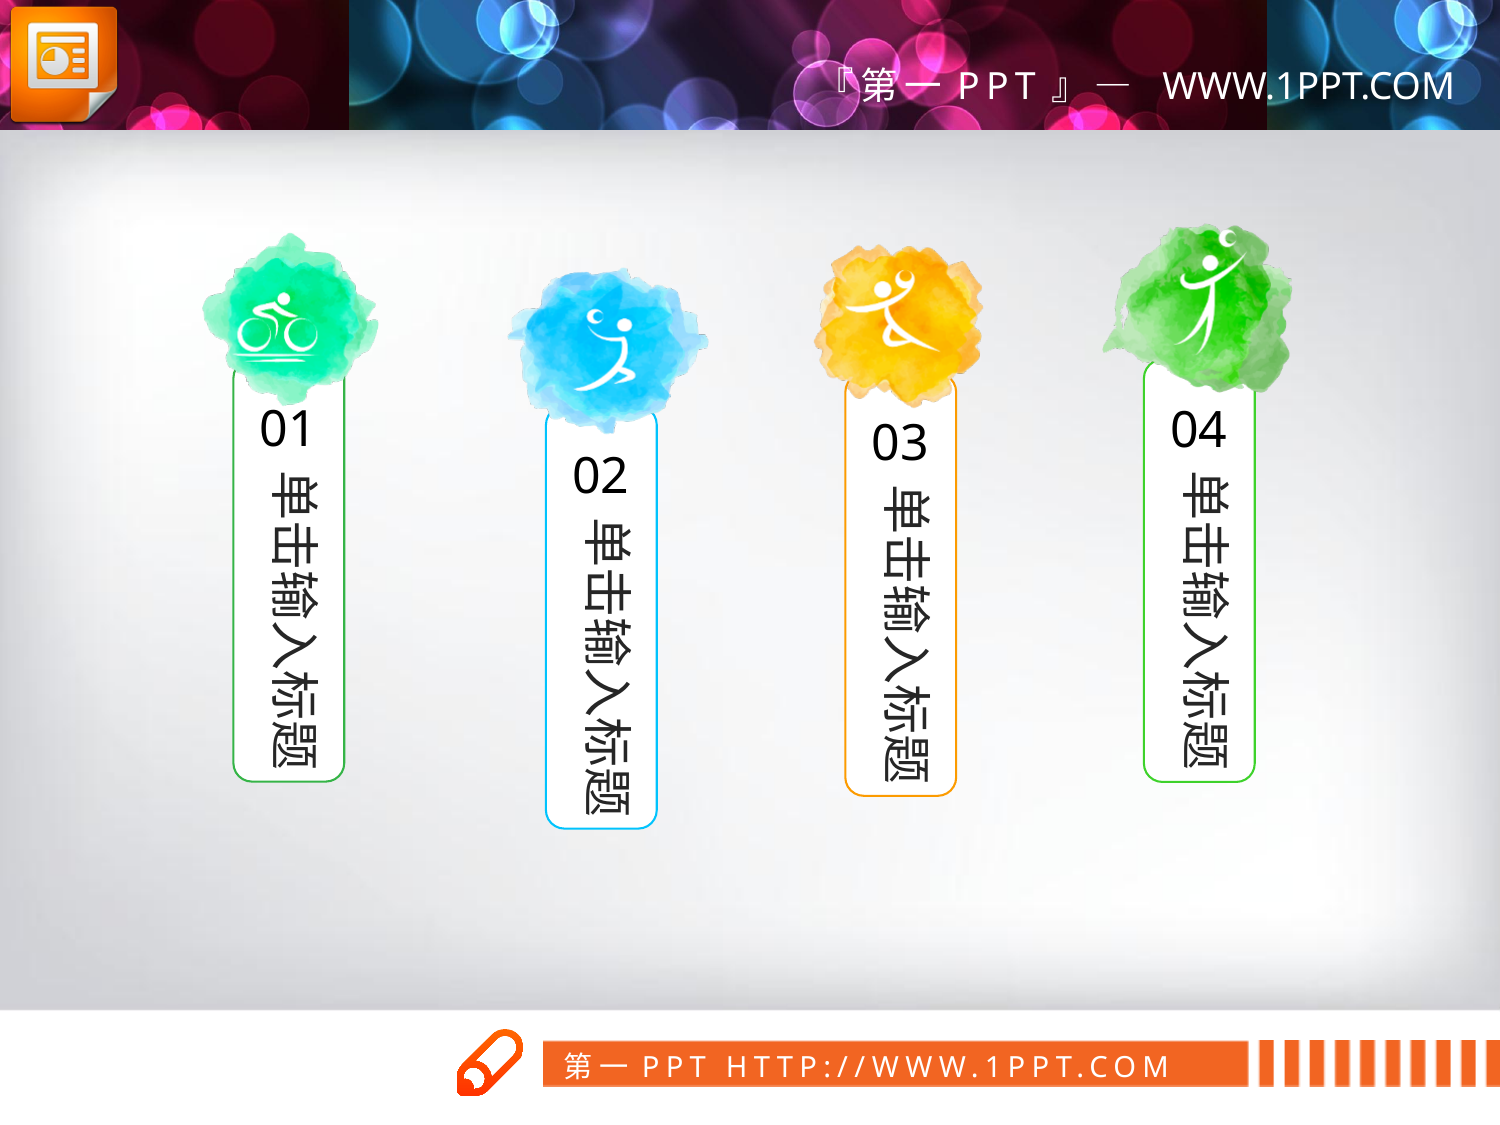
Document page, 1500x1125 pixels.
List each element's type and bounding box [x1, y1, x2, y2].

text_box [545, 447, 657, 829]
picture [543, 1040, 1500, 1087]
picture [0, 0, 1500, 1012]
text_box [1143, 423, 1255, 783]
text_box [233, 437, 345, 782]
text_box [845, 442, 957, 797]
